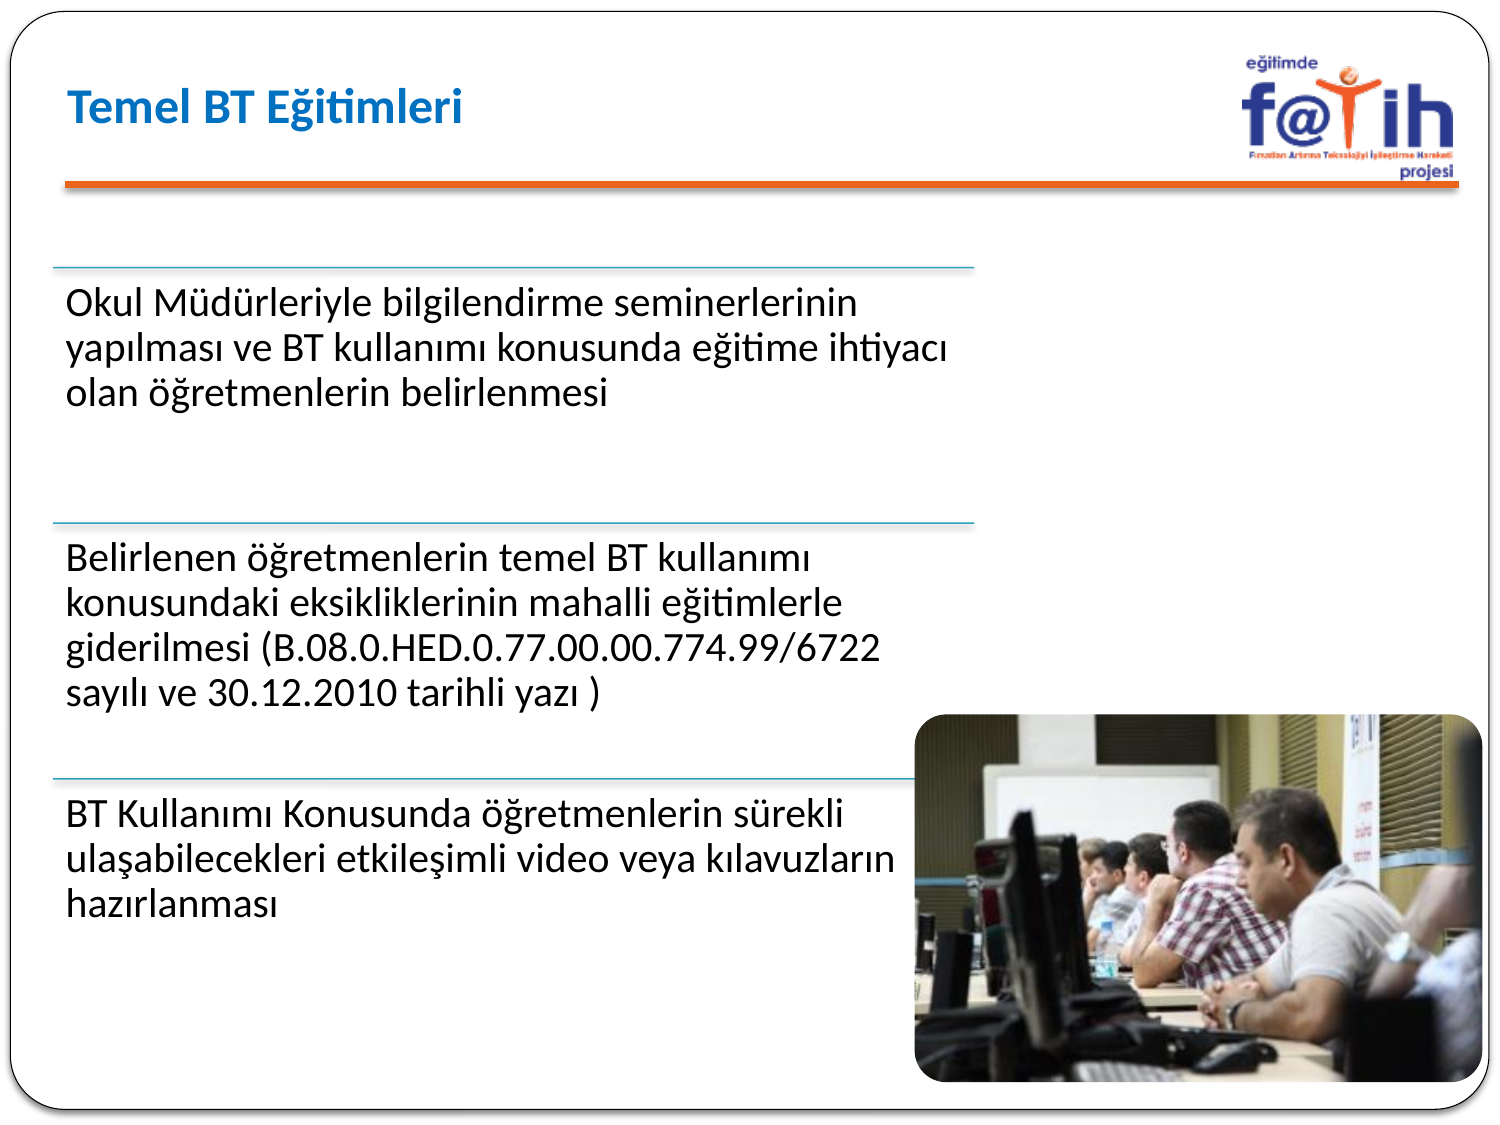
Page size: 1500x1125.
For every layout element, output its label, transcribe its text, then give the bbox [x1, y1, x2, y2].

text_box Temel BT Eğitimleri [53, 66, 1187, 149]
picture [1242, 54, 1453, 182]
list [52, 266, 975, 1036]
picture [914, 714, 1483, 1083]
